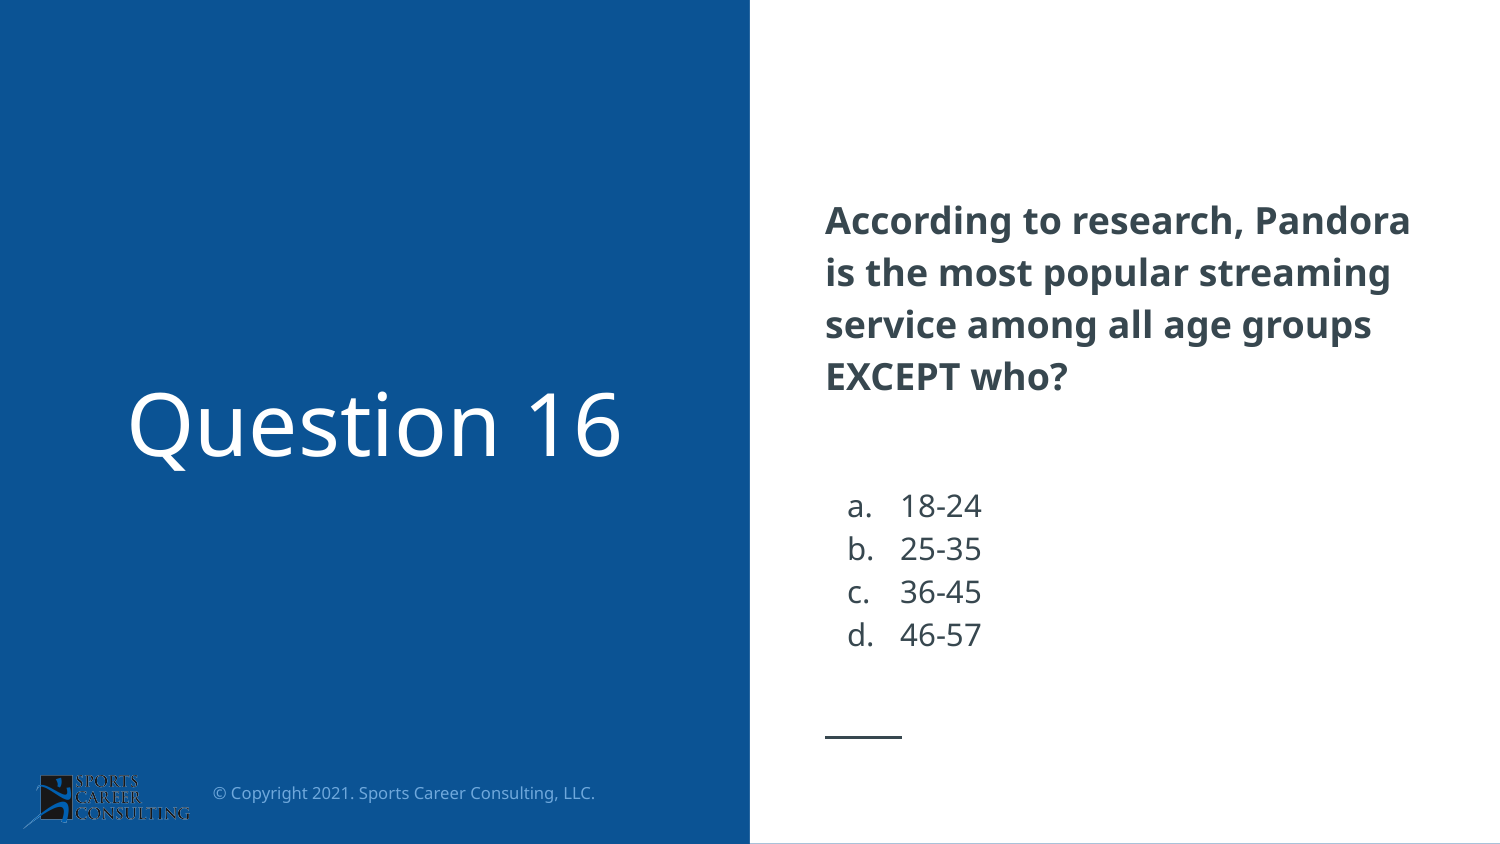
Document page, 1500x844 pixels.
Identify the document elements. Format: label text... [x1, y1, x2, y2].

picture [22, 774, 190, 829]
title Question 16 [43, 298, 708, 546]
list According to research, Pandora is the most popular streaming service among all age groups EXCEPT who? 18-24 25-35 36-45 46-57 [810, 118, 1455, 725]
text_box © Copyright 2021. Sports Career Consulting, LLC. [197, 767, 750, 838]
